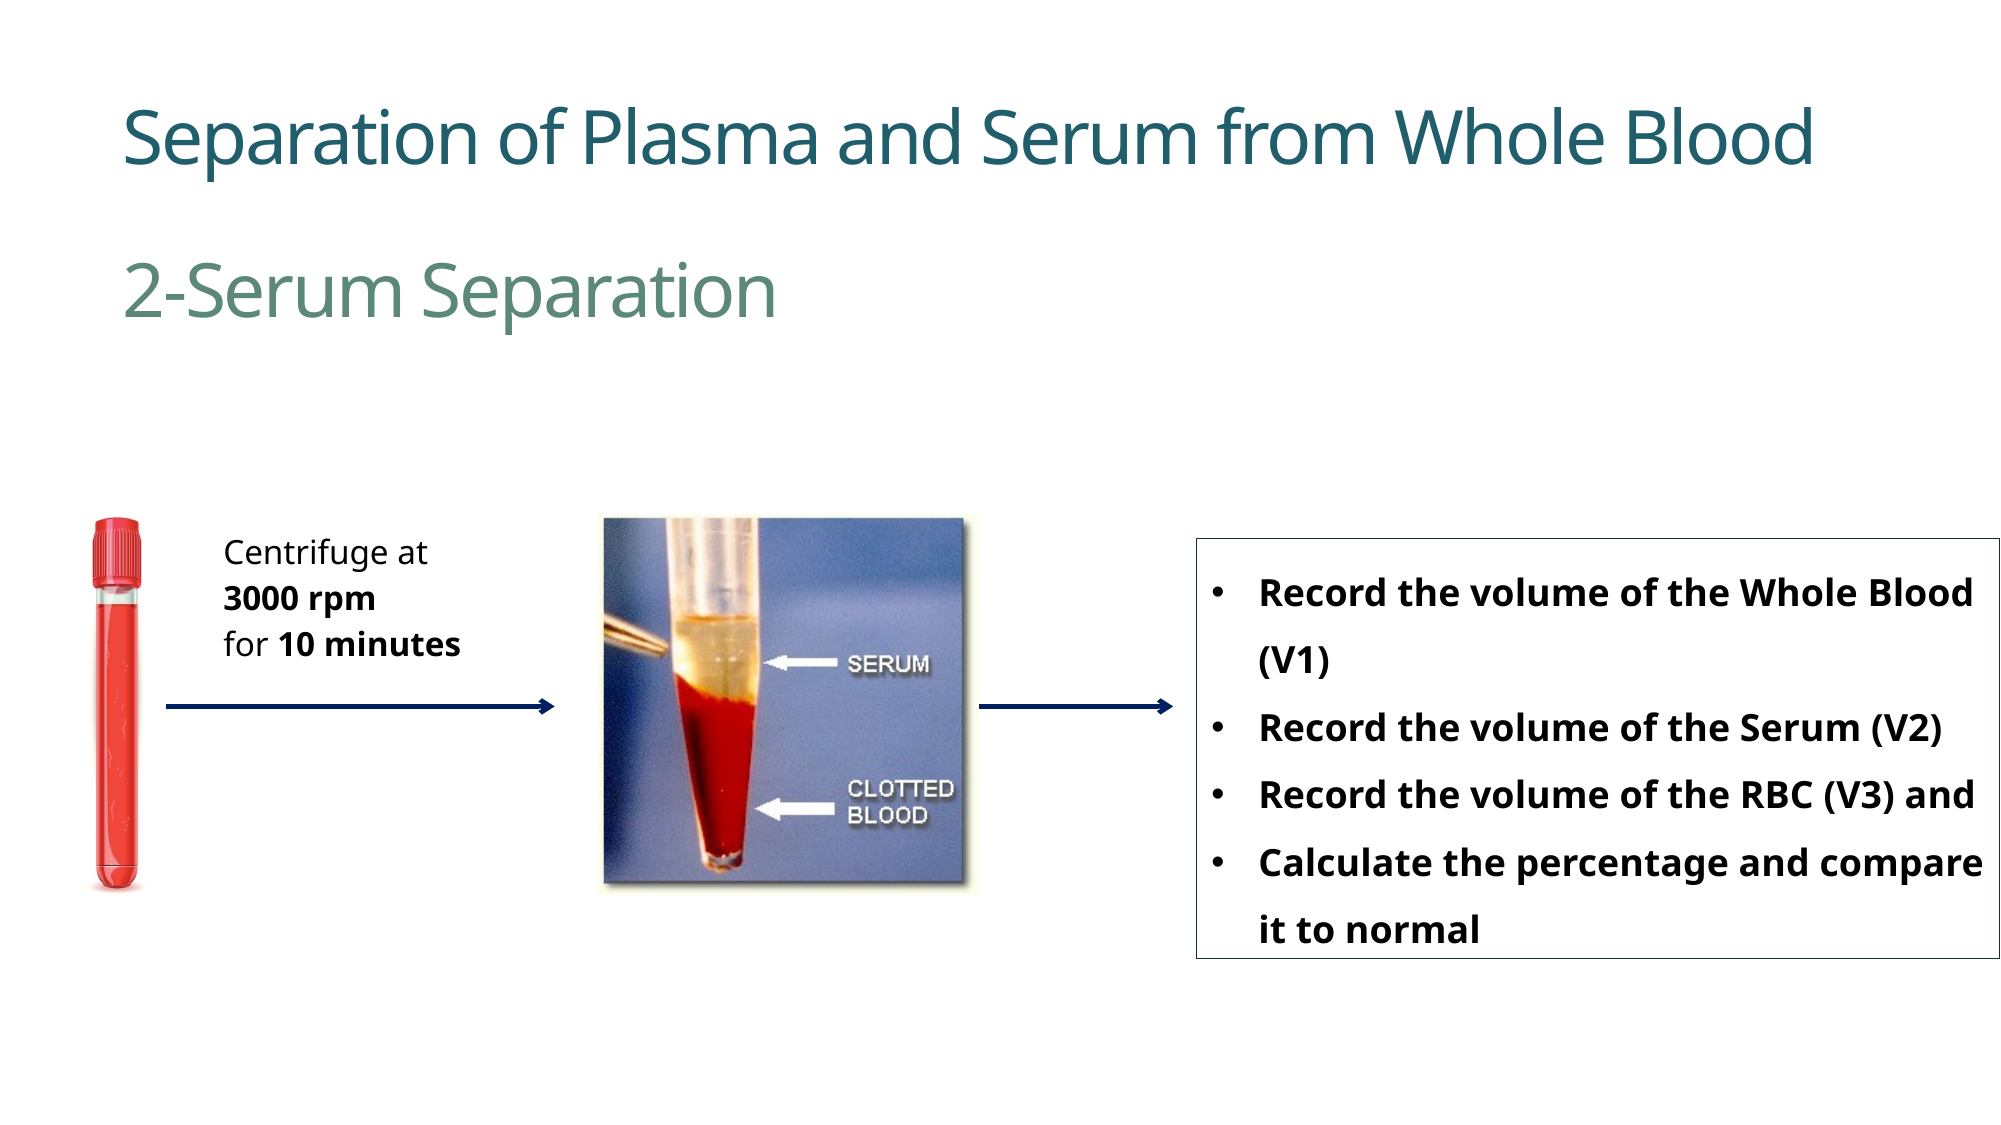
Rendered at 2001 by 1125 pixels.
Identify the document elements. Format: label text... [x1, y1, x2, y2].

picture [88, 517, 148, 896]
picture [597, 514, 980, 896]
text_box Record the volume of the Whole Blood (V1) Record the volume of the Serum (V2) Record the volume of the RBC (V3) and Calculate the percentage and compare it to normal [1196, 538, 2000, 959]
text_box Centrifuge at 3000 rpm for 10 minutes [208, 517, 487, 658]
title Separation of Plasma and Serum from Whole Blood 2-Serum Separation [107, 81, 1875, 354]
